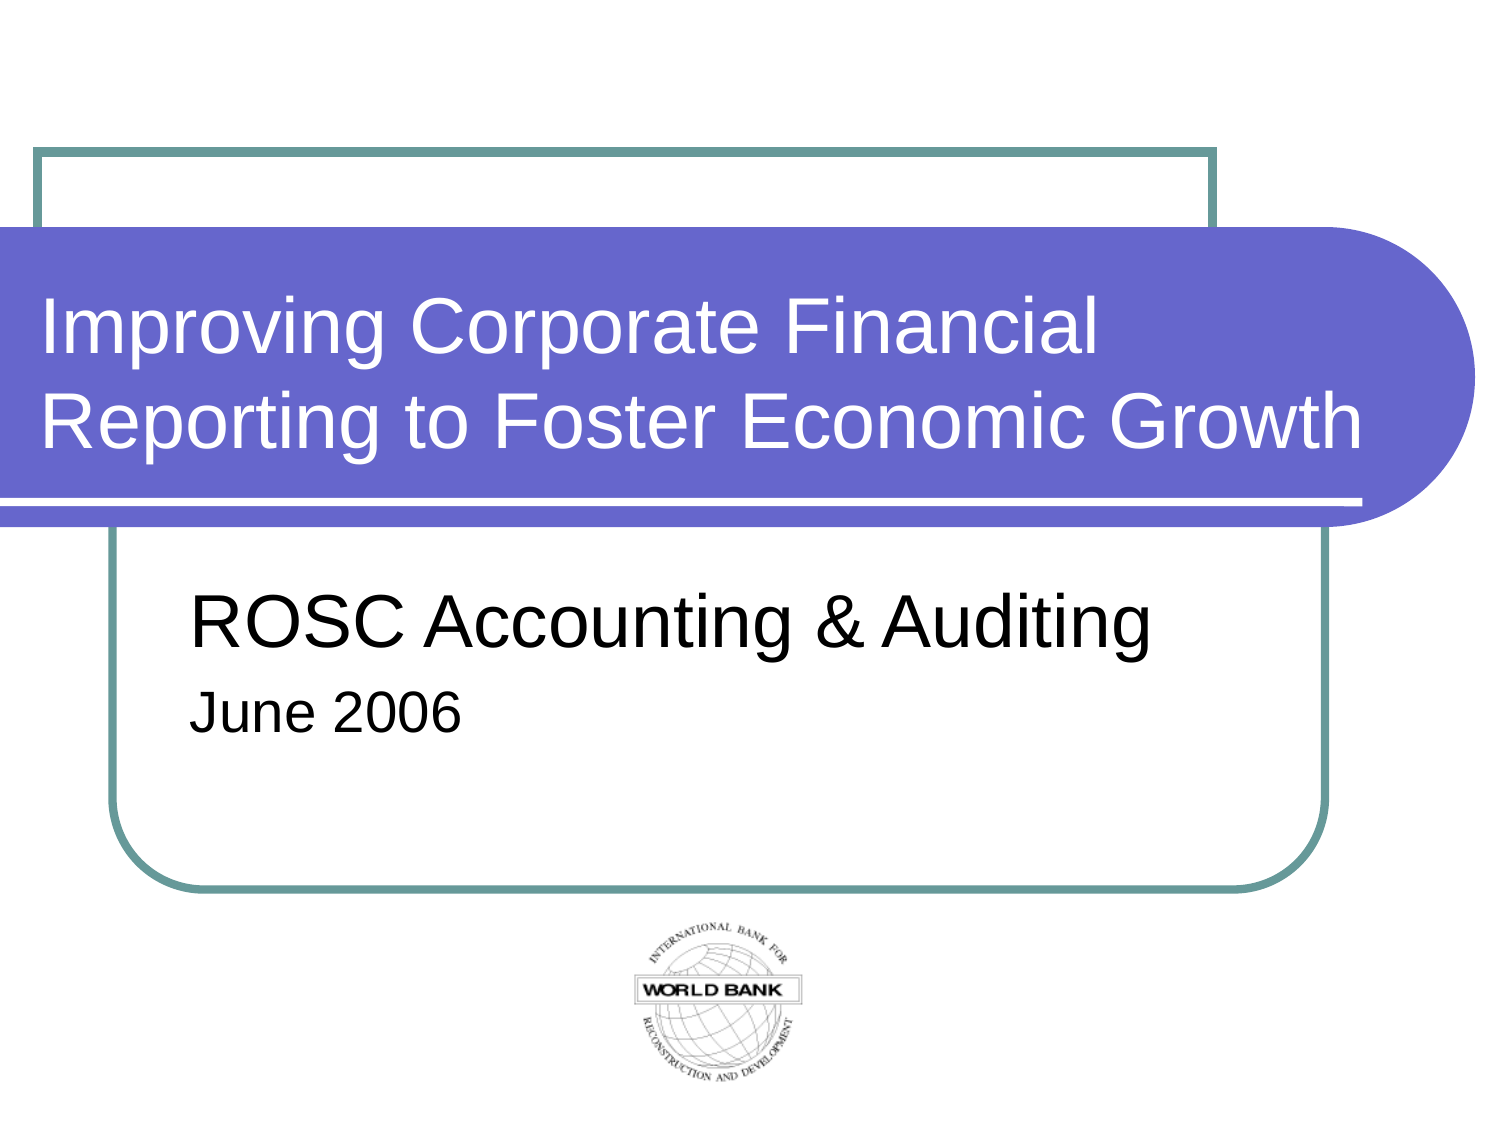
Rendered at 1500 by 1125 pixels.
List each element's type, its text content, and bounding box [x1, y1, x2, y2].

title Improving Corporate Financial Reporting to Foster Economic Growth [24, 237, 1401, 502]
picture [624, 912, 813, 1101]
subtitle ROSC Accounting & Auditing June 2006 [174, 564, 1263, 840]
